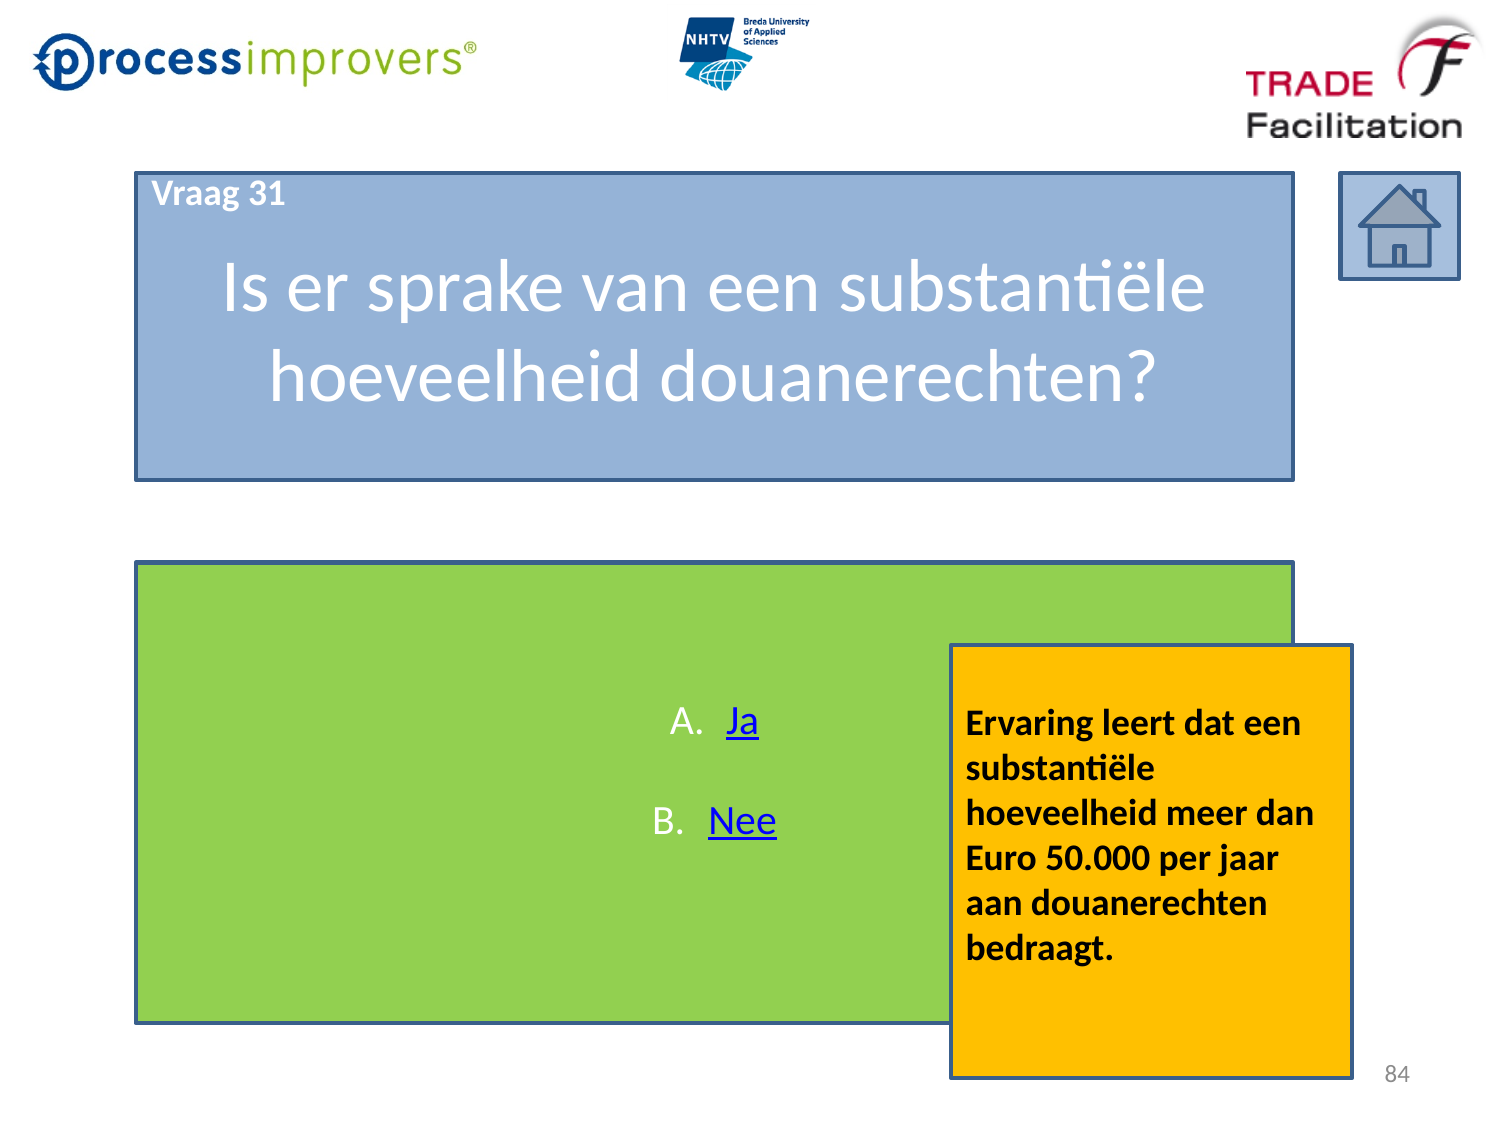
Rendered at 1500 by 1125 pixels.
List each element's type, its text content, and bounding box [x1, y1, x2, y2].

text_box Vraag 31 [136, 160, 302, 221]
text_box Ervaring leert dat een substantiële hoeveelheid meer dan Euro 50.000 per jaar aan douanerechten bedraagt. [949, 643, 1354, 1080]
text_box Ja Nee [134, 560, 1295, 1025]
text_box [1338, 171, 1461, 281]
picture [29, 30, 479, 93]
picture [1246, 10, 1487, 138]
text_box Is er sprake van een substantiële hoeveelheid douanerechten? [134, 171, 1295, 482]
slide_number 84 [1074, 1042, 1425, 1103]
picture [667, 4, 816, 103]
